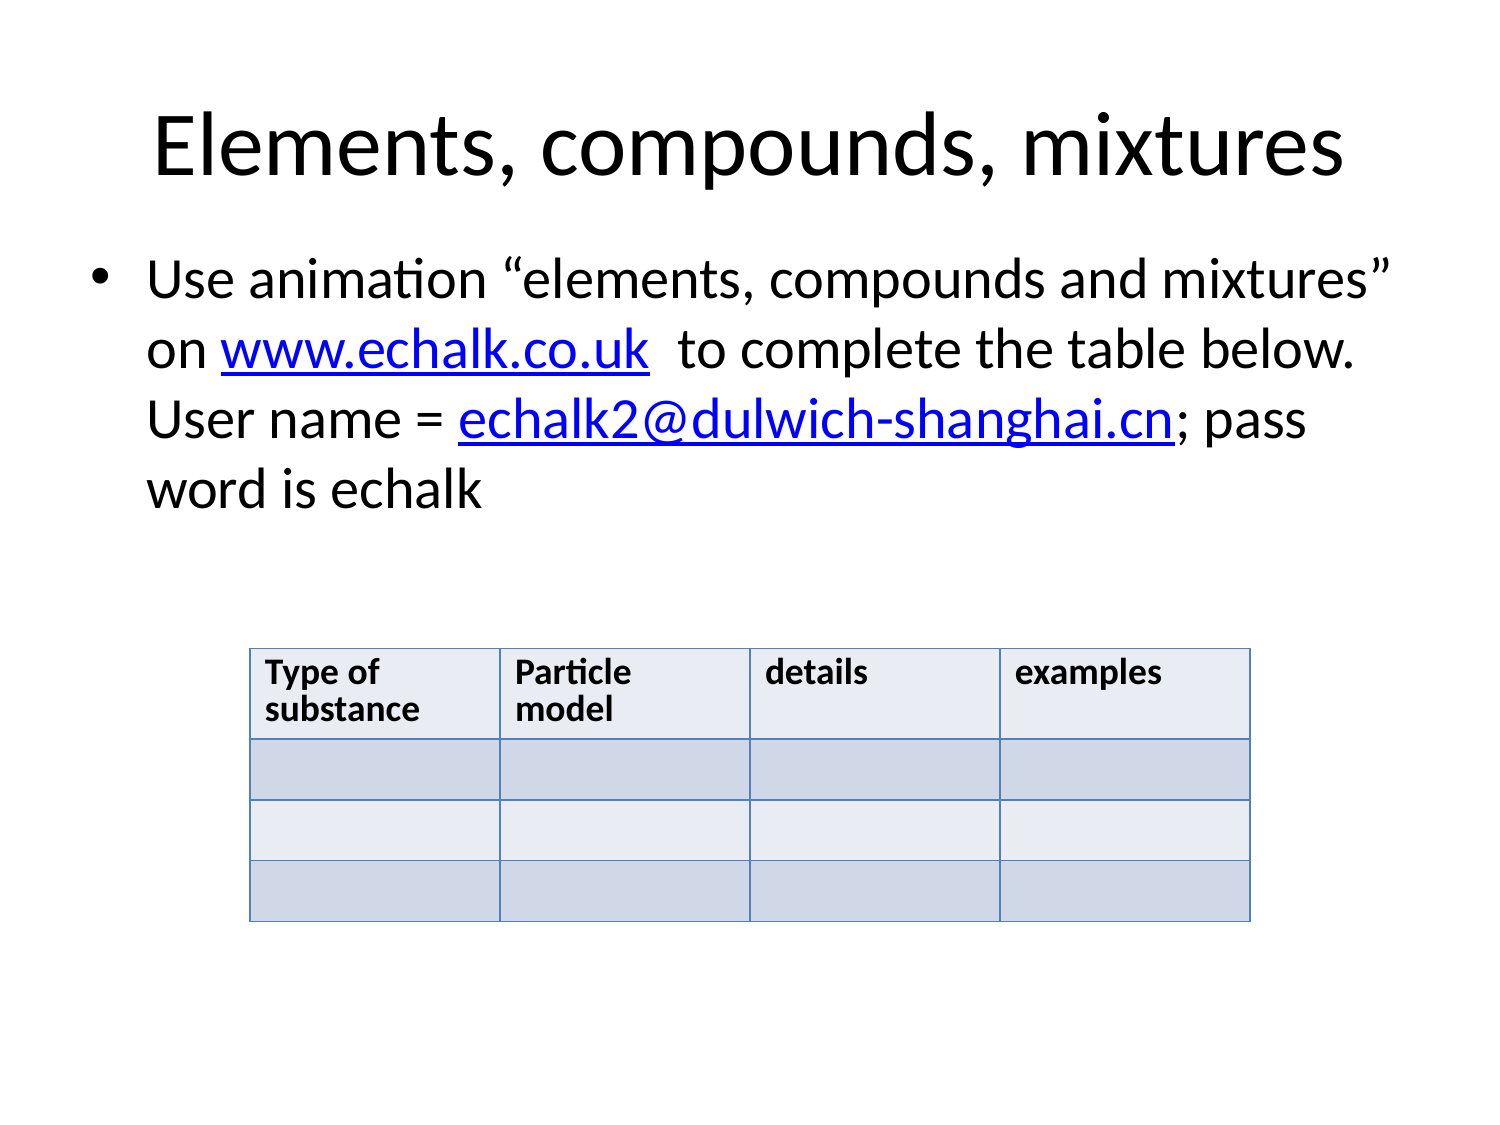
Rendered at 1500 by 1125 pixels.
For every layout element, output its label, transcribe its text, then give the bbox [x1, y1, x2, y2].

table_cell [751, 801, 999, 860]
table_cell [251, 740, 499, 799]
table_cell [501, 861, 749, 921]
table_header examples [1001, 649, 1249, 738]
table_header details [751, 649, 999, 738]
table_cell [1001, 801, 1249, 860]
table_cell [251, 861, 499, 921]
table_header Type of substance [251, 649, 499, 738]
table_cell [751, 740, 999, 799]
table_header Particle model [501, 649, 749, 738]
title Elements, compounds, mixtures [75, 45, 1425, 232]
table_cell [751, 861, 999, 921]
table_cell [1001, 861, 1249, 921]
table_cell [251, 801, 499, 860]
table_cell [501, 801, 749, 860]
list Use animation “elements, compounds and mixtures” on www.echalk.co.uk to complete the table below. User name = echalk2@dulwich-shanghai.cn; pass word is echalk [75, 232, 1425, 1005]
table_cell [501, 740, 749, 799]
table_cell [1001, 740, 1249, 799]
